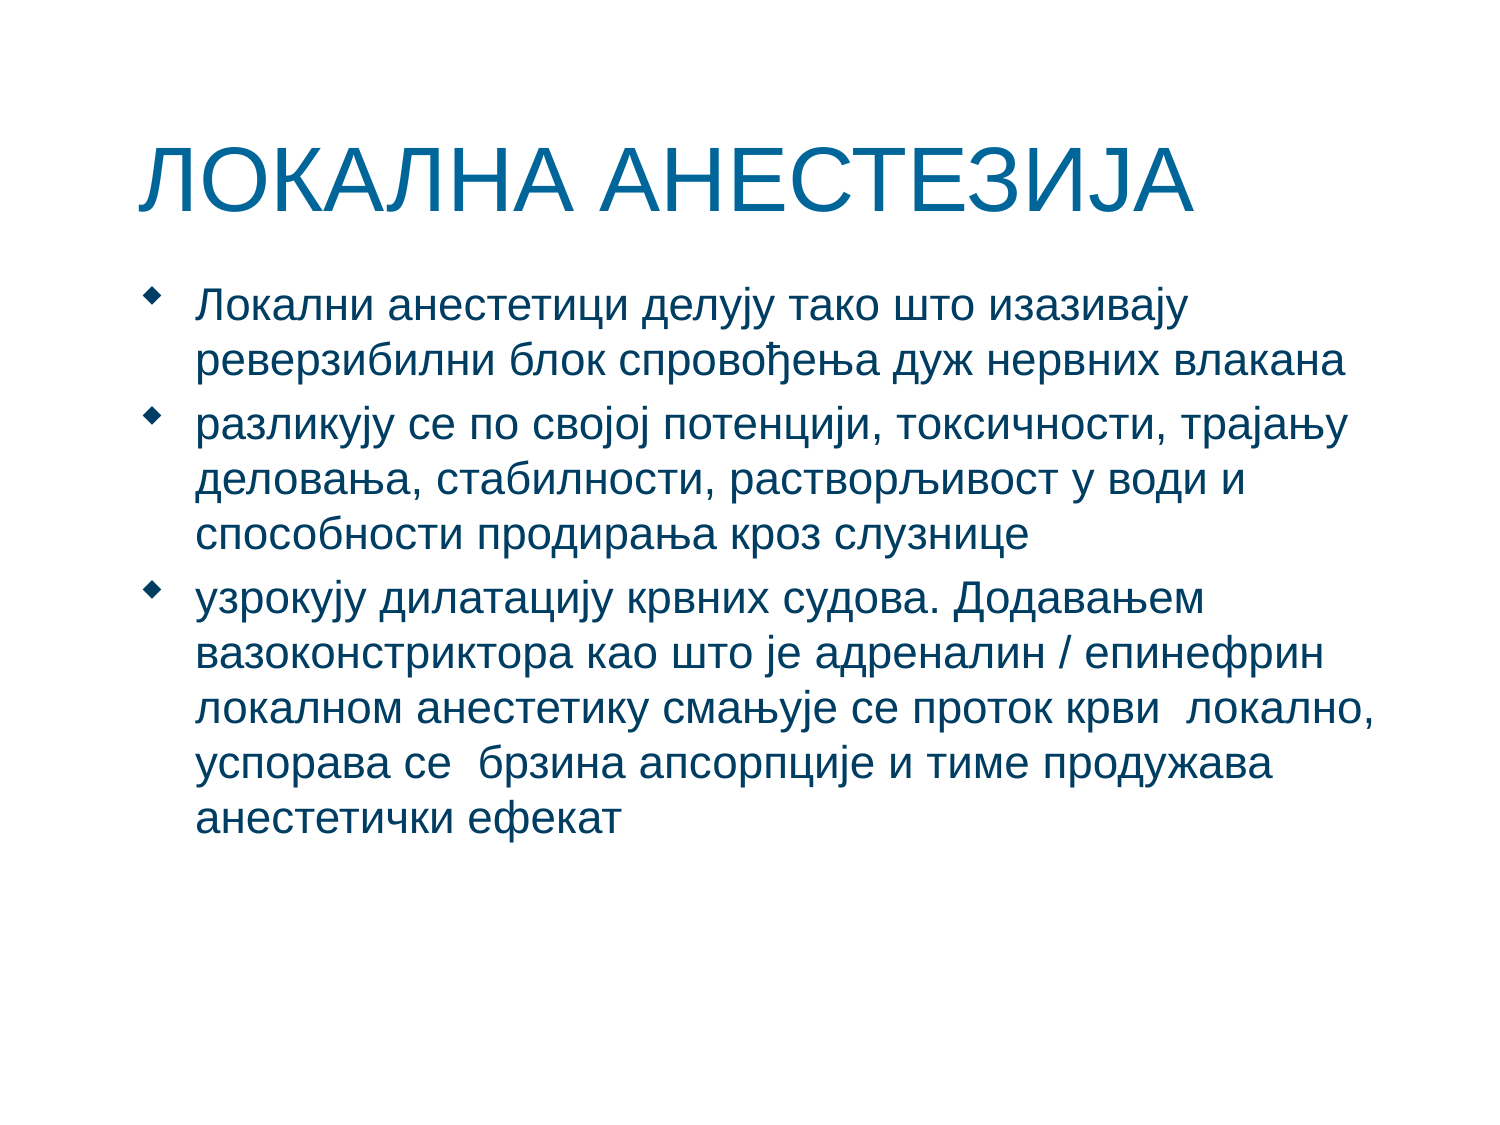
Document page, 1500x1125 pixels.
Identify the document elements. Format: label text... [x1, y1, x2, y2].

list Локални анестетици делују тако што изазивају реверзибилни блок спровођења дуж нервних влакана разликују се по својој потенцији, токсичности, трајању деловања, стабилности, растворљивост у води и способности продирања кроз слузнице узрокују дилатацију крвних судова. Додавањем вазоконстриктора као што је адреналин / епинефрин локалном анестетику смањује се проток крви локално, успорава се брзина апсорпције и тиме продужава анестетички ефекат [123, 266, 1400, 1002]
title ЛОКАЛНА АНЕСТЕЗИЈА [123, 49, 1400, 238]
